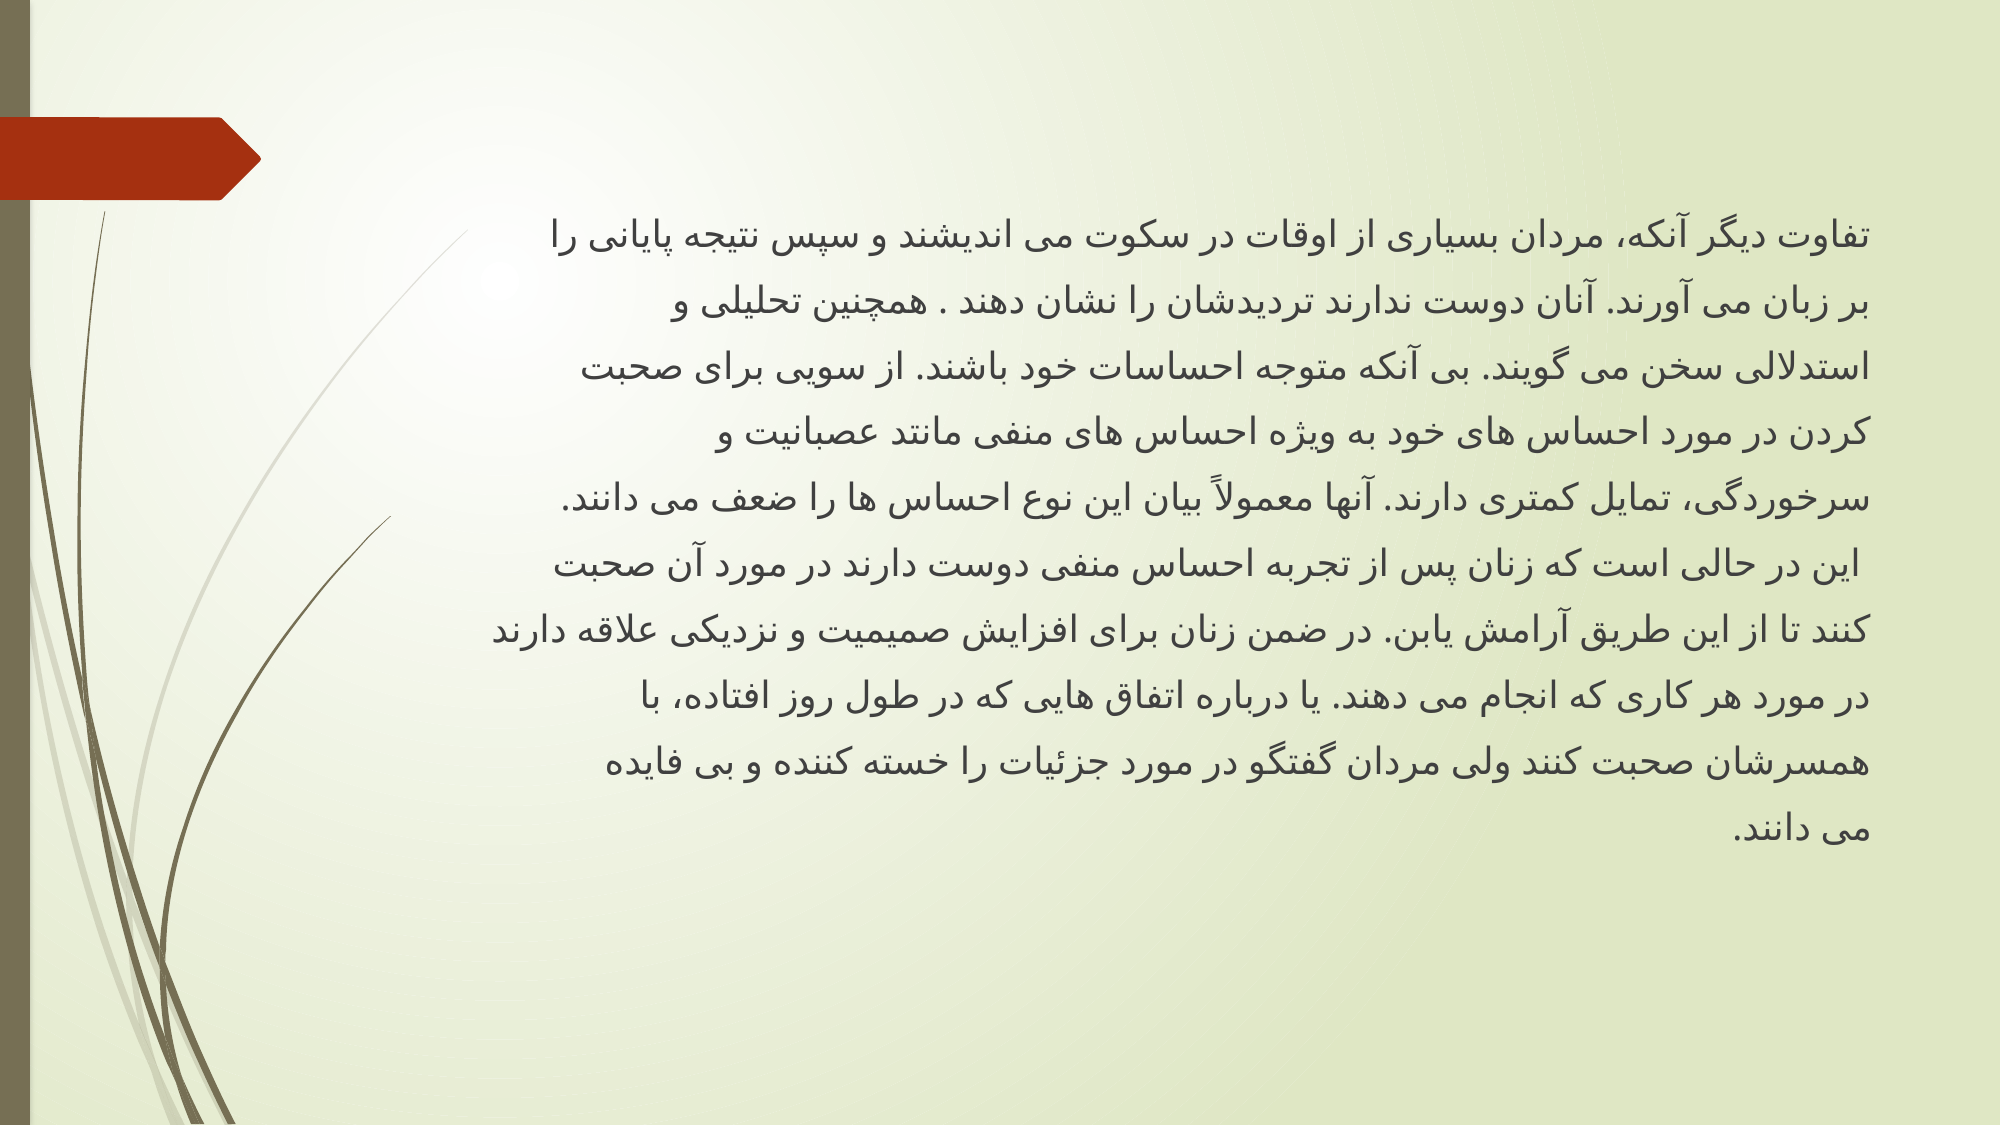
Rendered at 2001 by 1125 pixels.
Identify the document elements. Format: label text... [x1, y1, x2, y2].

list تفاوت دیگر آنکه، مردان بسیاری از اوقات در سکوت می اندیشند و سپس نتیجه پایانی را بر زبان می آورند. آنان دوست ندارند تردیدشان را نشان دهند . همچنین تحلیلی و استدلالی سخن می گویند. بی آنکه متوجه احساسات خود باشند. از سویی برای صحبت کردن در مورد احساس های خود به ویژه احساس های منفی مانتد عصبانیت و سرخوردگی، تمایل کمتری دارند. آنها معمولاً بیان این نوع احساس ها را ضعف می دانند. این در حالی است که زنان پس از تجربه احساس منفی دوست دارند در مورد آن صحبت کنند تا از این طریق آرامش یابن. در ضمن زنان برای افزایش صمیمیت و نزدیکی علاقه دارند در مورد هر کاری که انجام می دهند. یا درباره اتفاق هایی که در طول روز افتاده، با همسرشان صحبت کنند ولی مردان گفتگو در مورد جزئیات را خسته کننده و بی فایده می دانند. [424, 70, 1888, 970]
